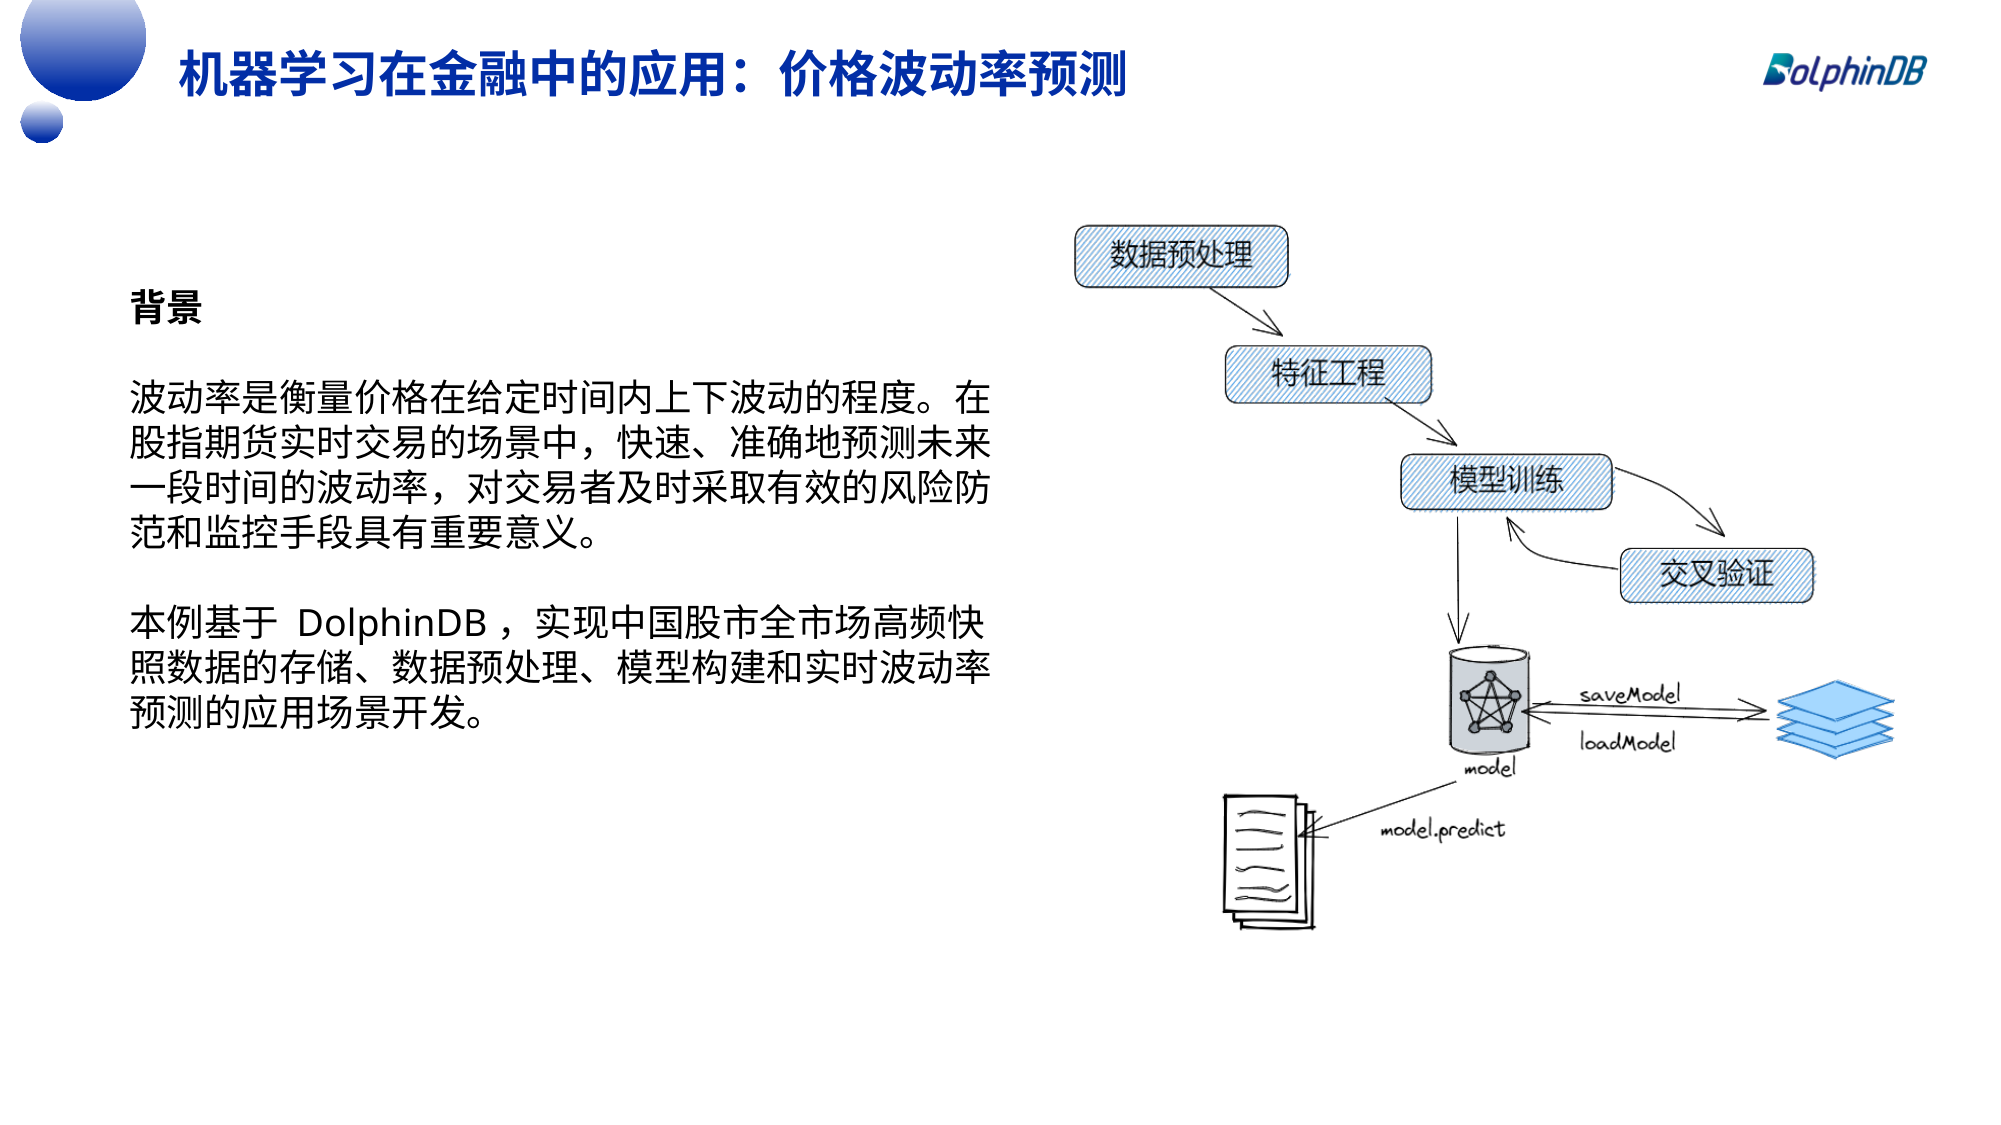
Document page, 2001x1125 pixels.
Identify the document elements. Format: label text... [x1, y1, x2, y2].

text_box 机器学习在金融中的应用：价格波动率预测 [163, 35, 1545, 110]
picture [1755, 47, 1929, 93]
text_box [19, 0, 147, 102]
text_box [19, 99, 64, 144]
text_box 背景 波动率是衡量价格在给定时间内上下波动的程度。在股指期货实时交易的场景中，快速、准确地预测未来一段时间的波动率，对交易者及时采取有效的风险防范和监控手段具有重要意义。 本例基于 DolphinDB，实现中国股市全市场高频快照数据的存储、数据预处理、模型构建和实时波动率预测的应用场景开发。 [114, 276, 1014, 831]
picture [1065, 215, 1902, 939]
